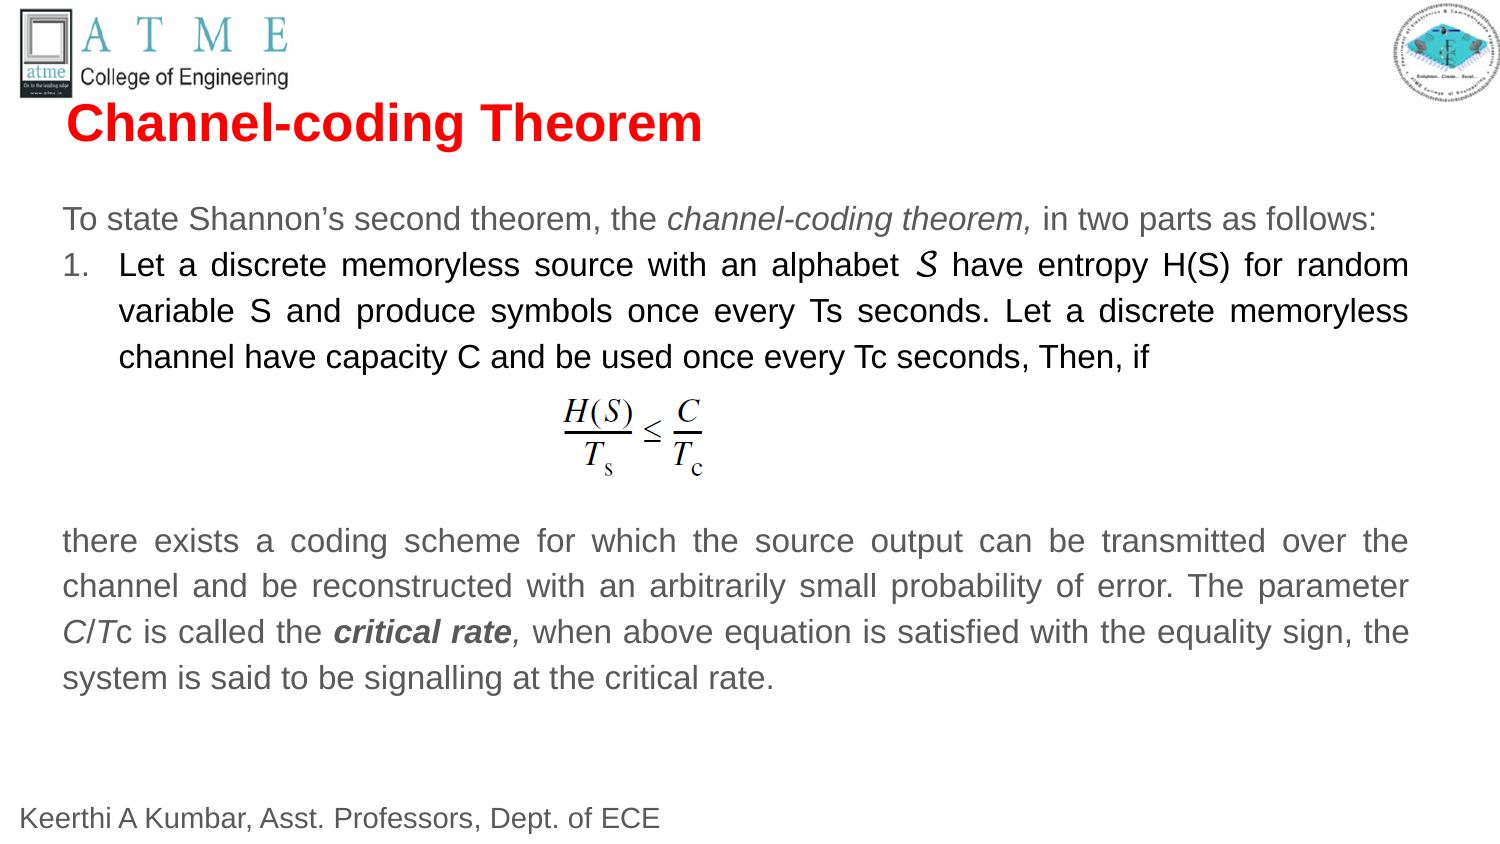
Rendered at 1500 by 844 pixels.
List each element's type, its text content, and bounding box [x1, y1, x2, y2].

title Channel-coding Theorem [51, 72, 1449, 167]
picture [1389, 1, 1500, 104]
list To state Shannon’s second theorem, the channel-coding theorem, in two parts as follows: Let a discrete memoryless source with an alphabet 𝒮 have entropy H(S) for random variable S and produce symbols once every Ts seconds. Let a discrete memoryless channel have capacity C and be used once every Tc seconds, Then, if there exists a coding scheme for which the source output can be transmitted over the channel and be reconstructed with an arbitrarily small probability of error. The parameter C/Tc is called the critical rate, when above equation is satisfied with the equality sign, the system is said to be signalling at the critical rate. [28, 176, 1427, 778]
picture [17, 6, 295, 99]
picture [541, 383, 745, 509]
